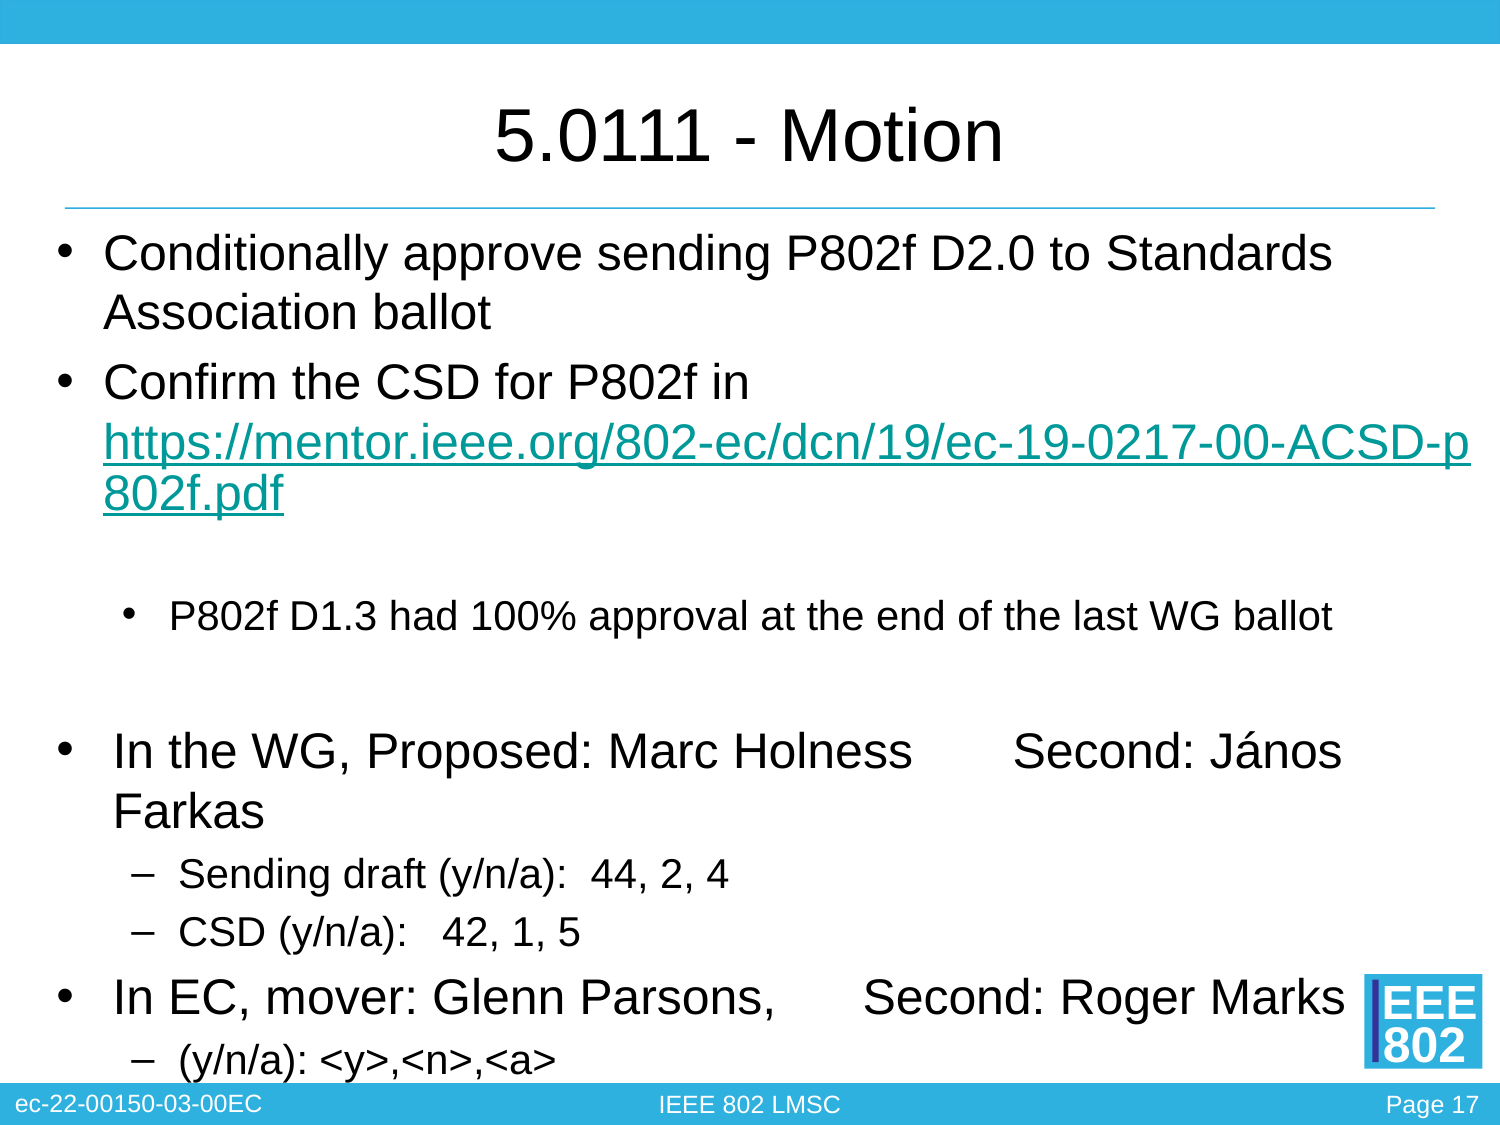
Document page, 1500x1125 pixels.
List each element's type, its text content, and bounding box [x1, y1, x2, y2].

title 5.0111 - Motion [75, 66, 1425, 197]
list Conditionally approve sending P802f D2.0 to Standards Association ballot Confirm the CSD for P802f in https://mentor.ieee.org/802-ec/dcn/19/ec-19-0217-00-ACSD-p802f.pdf P802f D1.3 had 100% approval at the end of the last WG ballot In the WG, Proposed: Marc Holness Second: János Farkas Sending draft (y/n/a): 44, 2, 4 CSD (y/n/a): 42, 1, 5 In EC, mover: Glenn Parsons, Second: Roger Marks (y/n/a): <y>,<n>,<a> [41, 212, 1500, 1068]
